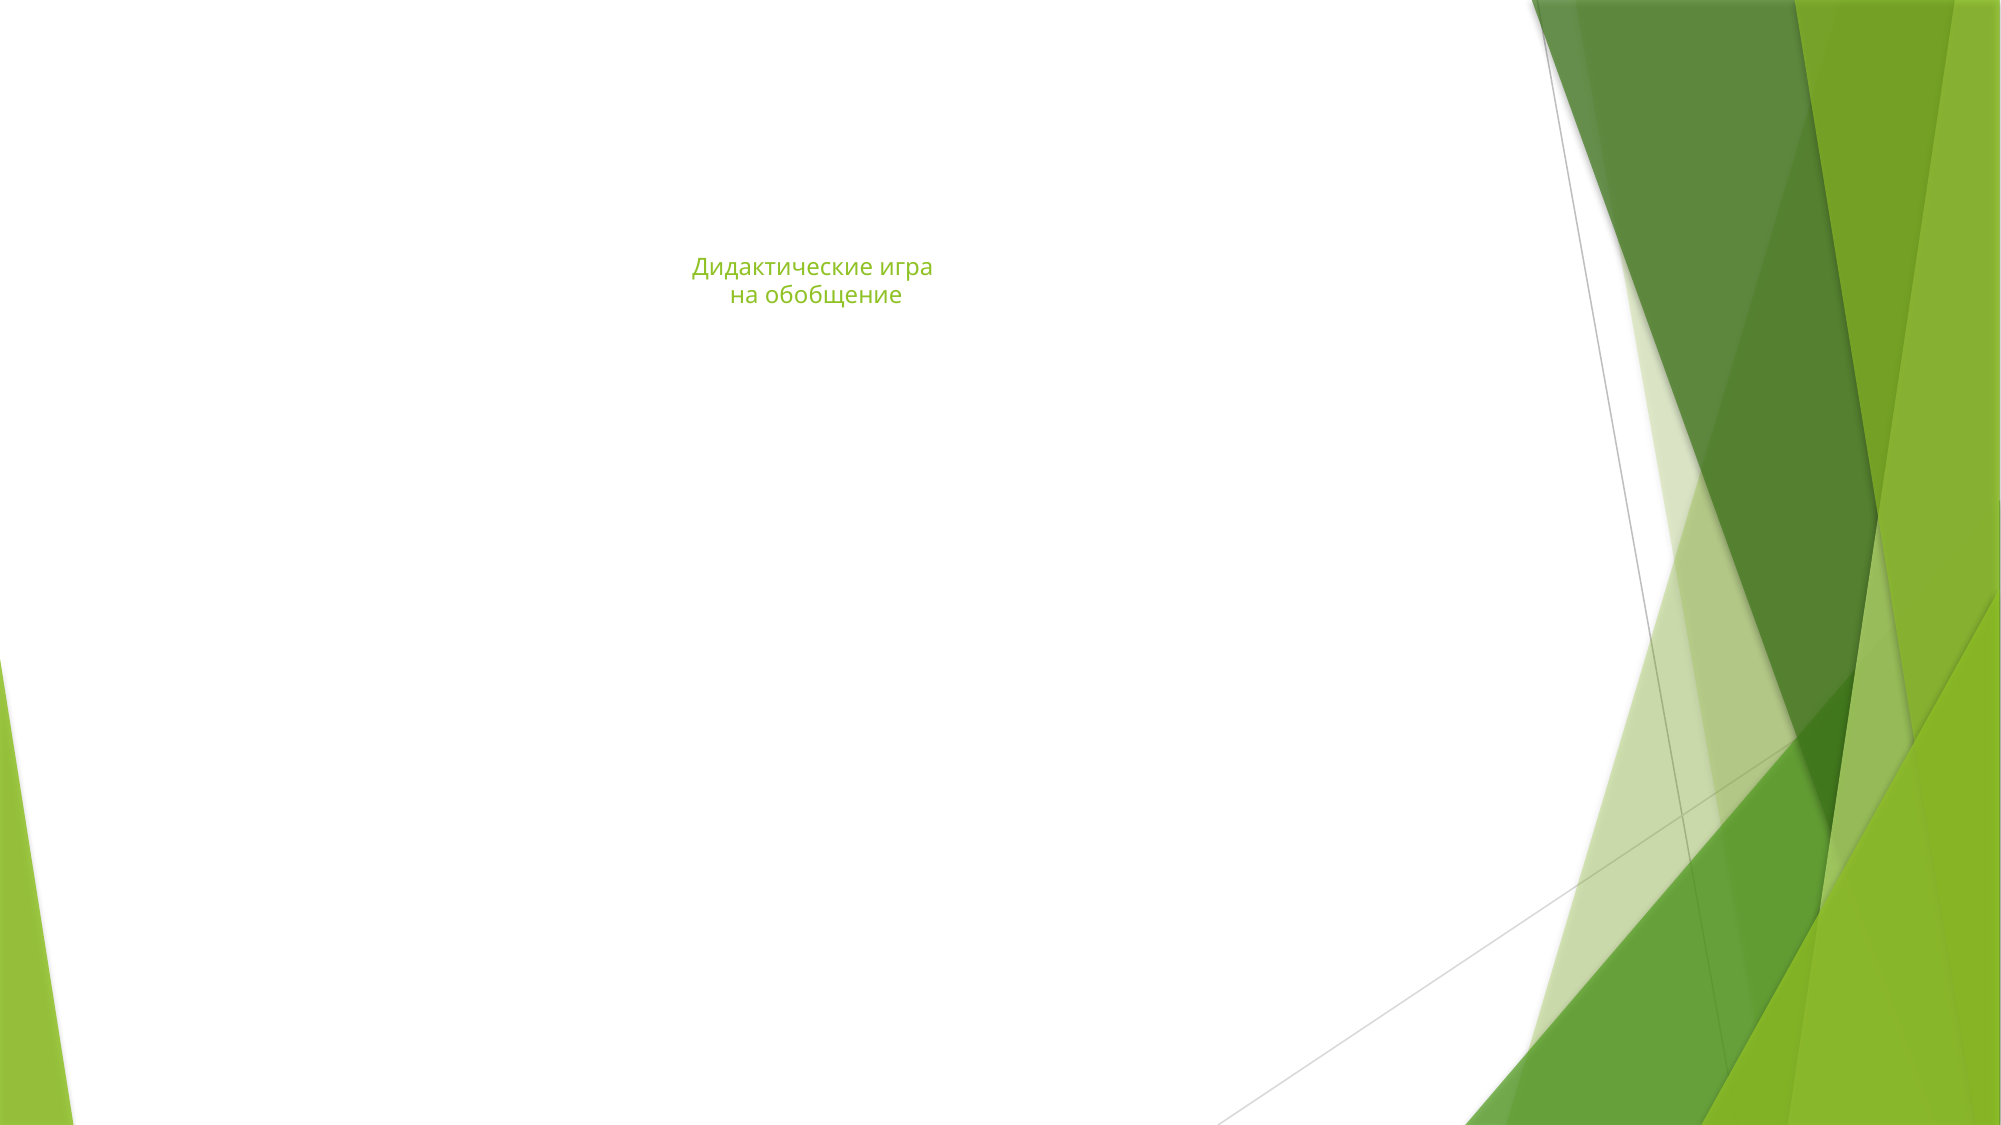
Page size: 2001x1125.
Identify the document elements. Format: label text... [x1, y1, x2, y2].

title Дидактические игра на обобщение [111, 99, 1522, 317]
